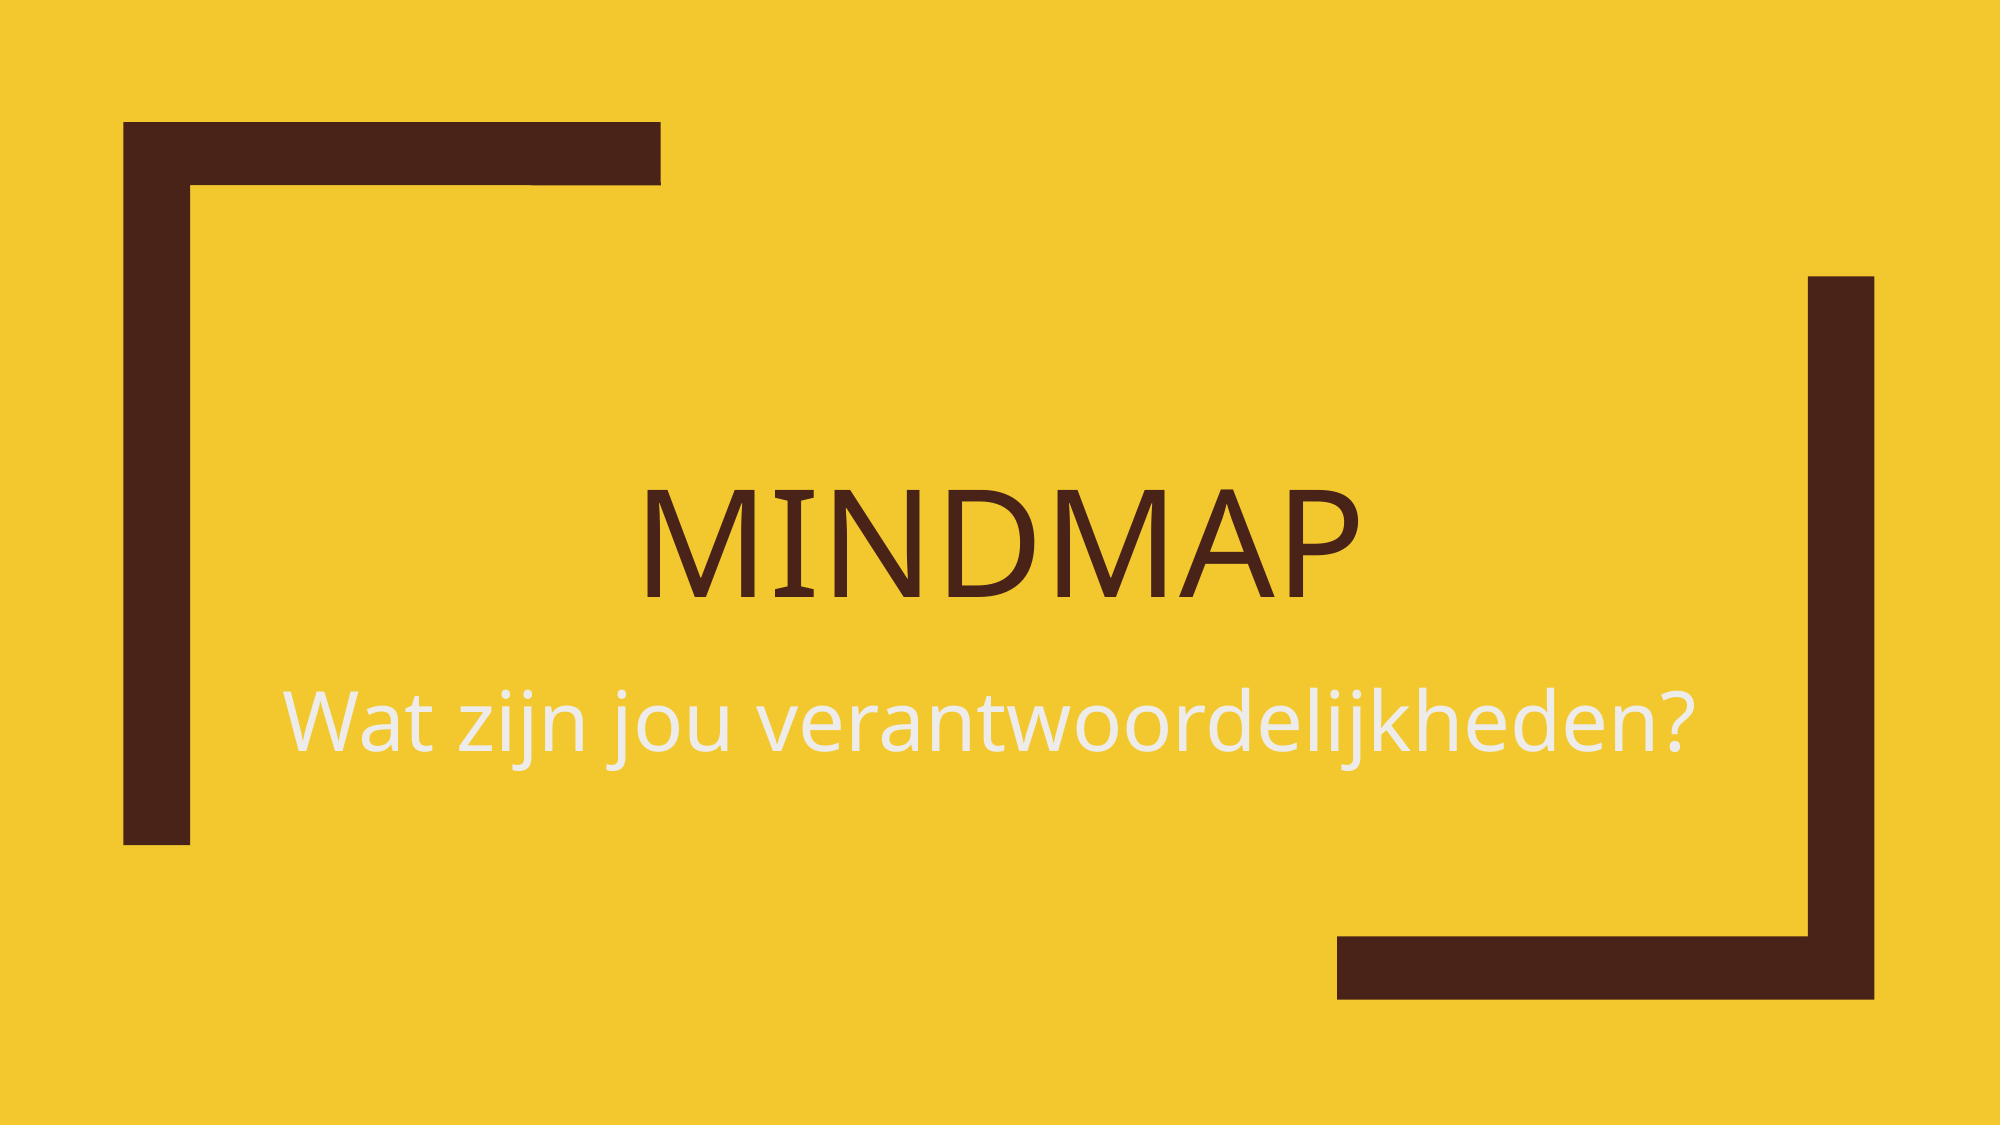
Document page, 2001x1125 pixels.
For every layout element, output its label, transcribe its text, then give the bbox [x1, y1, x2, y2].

title mindmap [314, 293, 1686, 638]
subtitle Wat zijn jou verantwoordelijkheden? [210, 649, 1770, 907]
